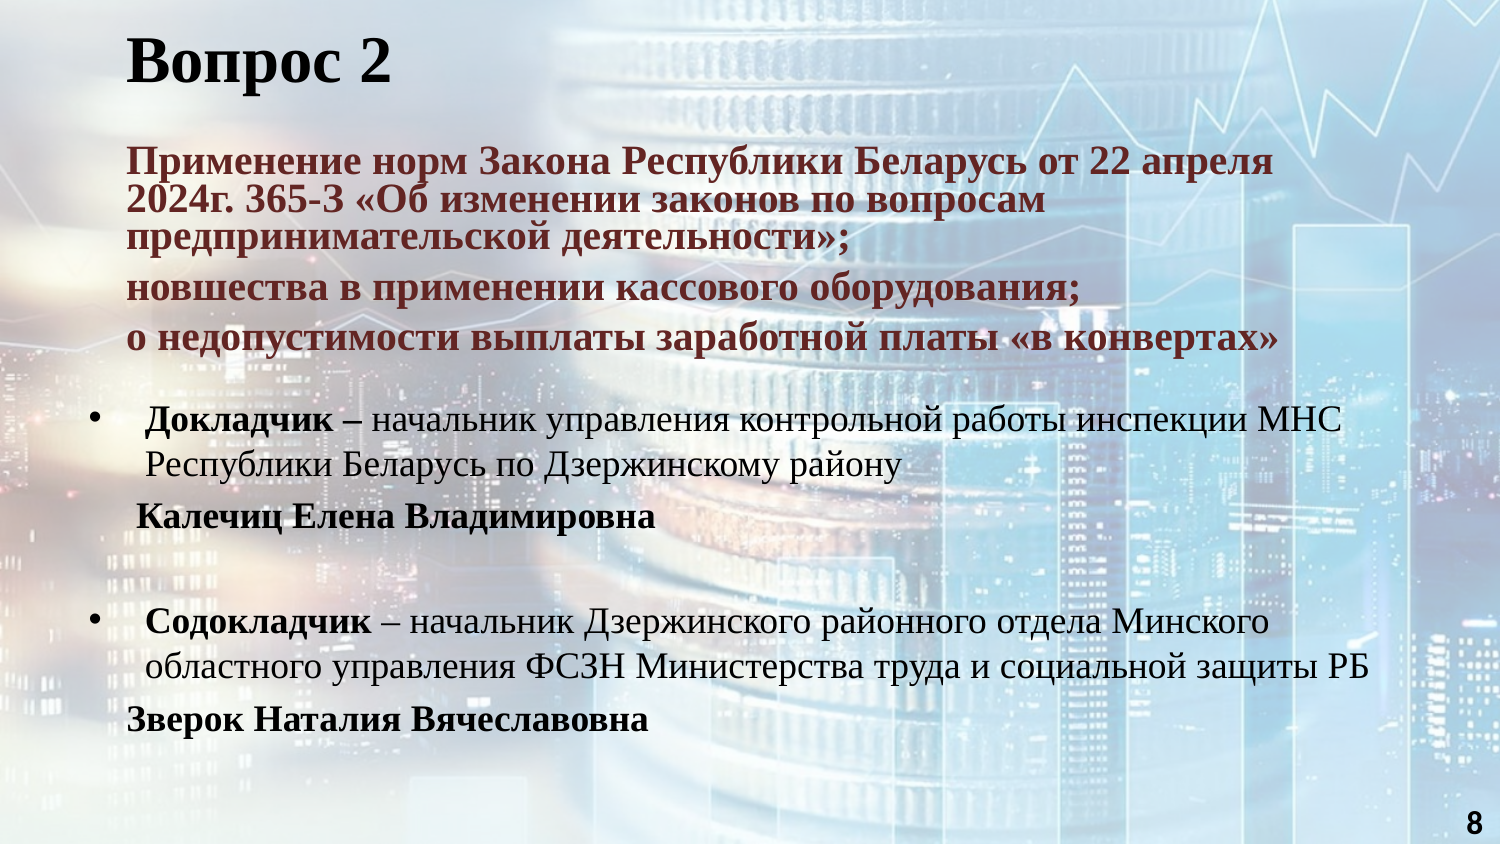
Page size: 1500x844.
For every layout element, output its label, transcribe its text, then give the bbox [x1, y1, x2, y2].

slide_number 8 [1148, 798, 1499, 844]
text_box Вопрос 2 Применение норм Закона Республики Беларусь от 22 апреля 2024г. 365-З «Об изменении законов по вопросам предпринимательской деятельности»; новшества в применении кассового оборудования; о недопустимости выплаты заработной платы «в конвертах» [111, 8, 1388, 151]
list Докладчик – начальник управления контрольной работы инспекции МНС Республики Беларусь по Дзержинскому району Калечиц Елена Владимировна Содокладчик – начальник Дзержинского районного отдела Минского областного управления ФСЗН Министерства труда и социальной защиты РБ Зверок Наталия Вячеславовна [73, 386, 1471, 682]
text_box [29, 173, 1282, 824]
